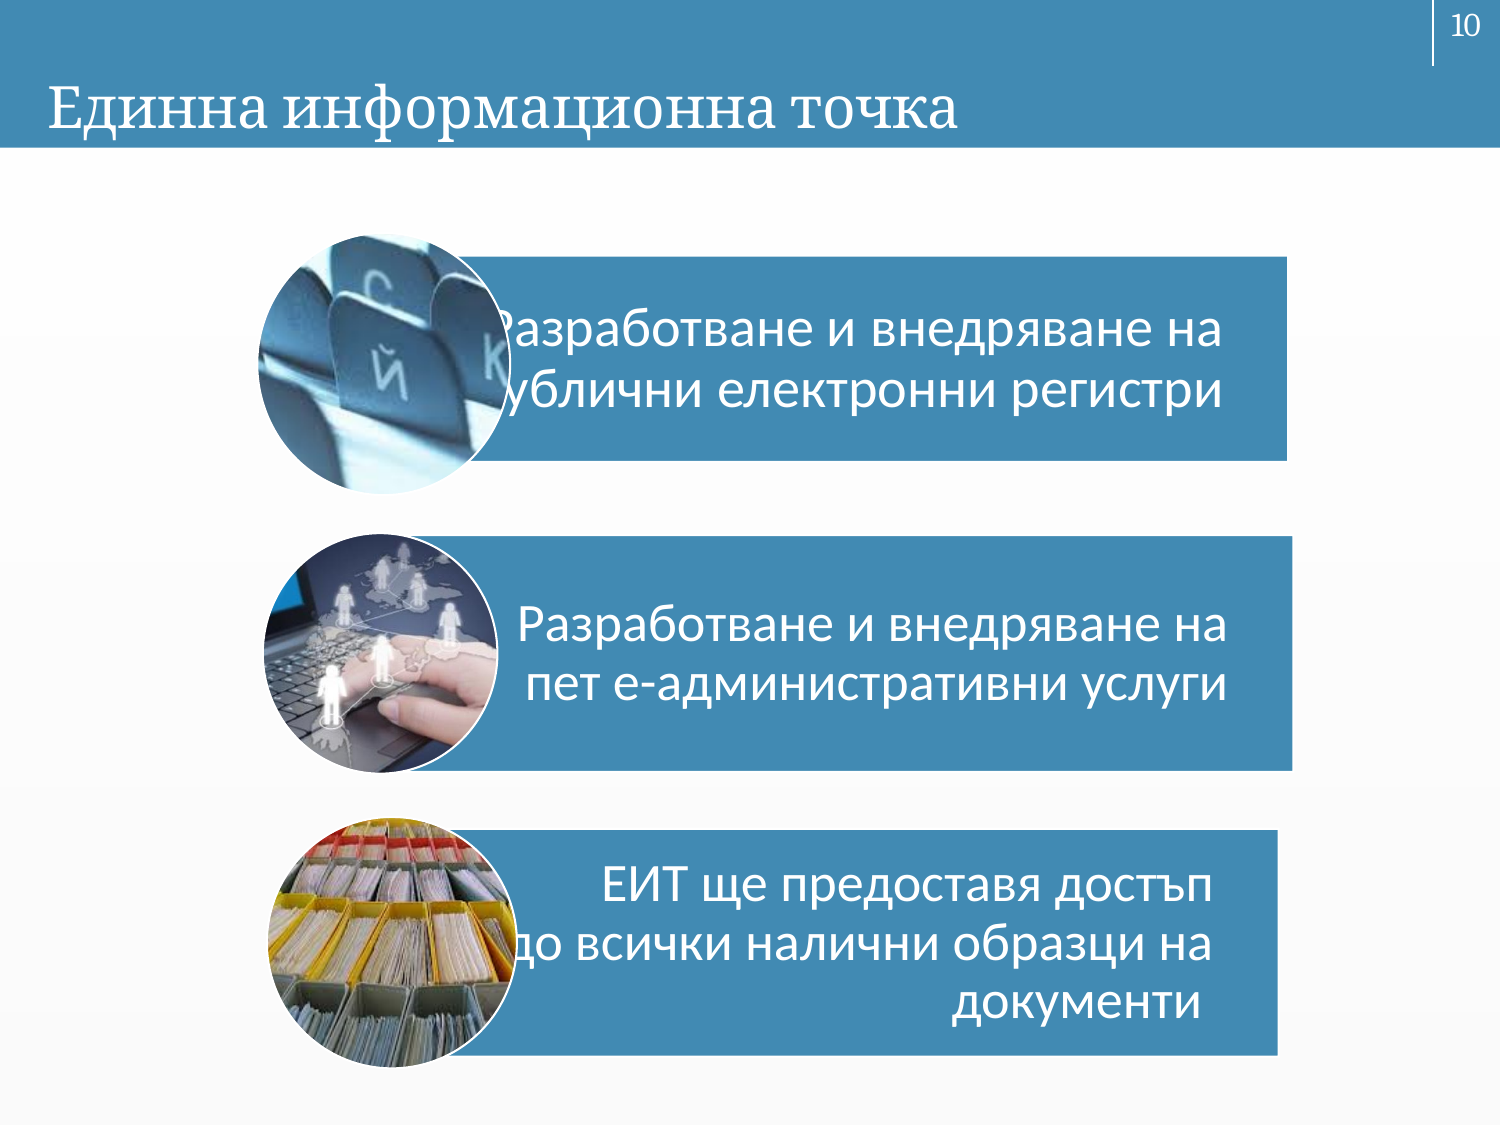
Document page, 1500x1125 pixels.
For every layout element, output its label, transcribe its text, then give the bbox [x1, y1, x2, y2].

title Единна информационна точка [0, 2, 1338, 148]
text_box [149, 227, 1396, 1069]
